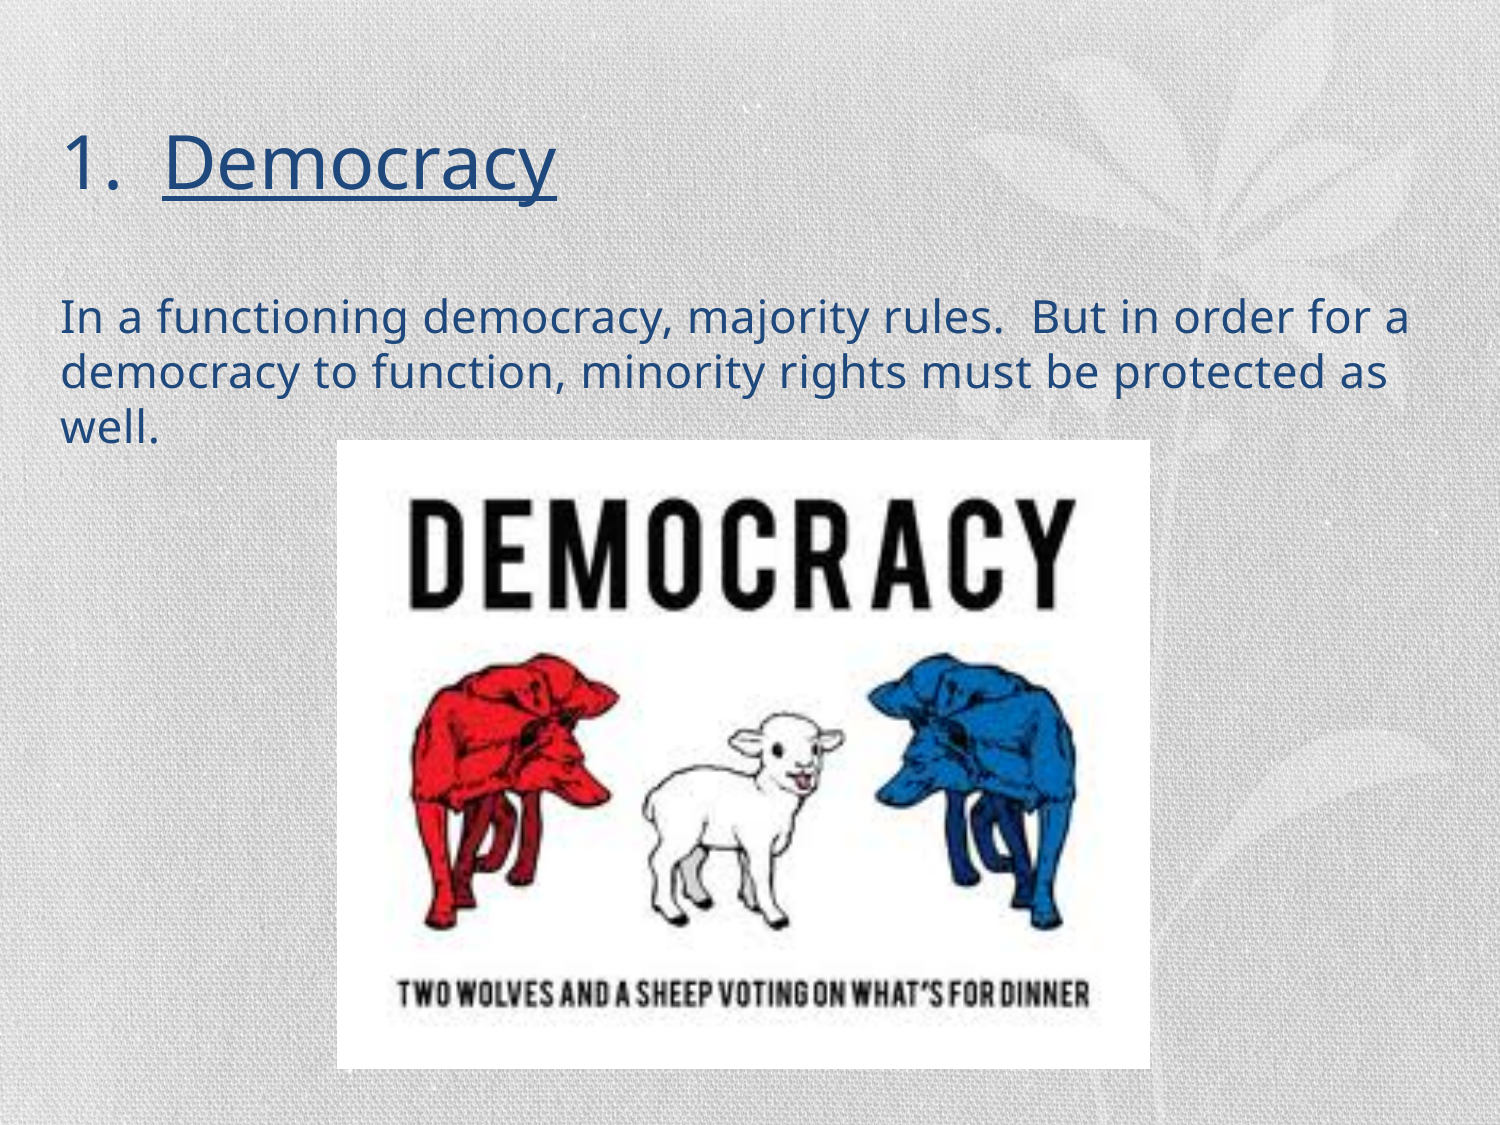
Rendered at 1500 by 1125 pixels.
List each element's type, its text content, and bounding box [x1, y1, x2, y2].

list In a functioning democracy, majority rules. But in order for a democracy to function, minority rights must be protected as well. [45, 213, 1455, 1023]
picture [337, 440, 1151, 1069]
title 1. Democracy [45, 37, 1455, 213]
